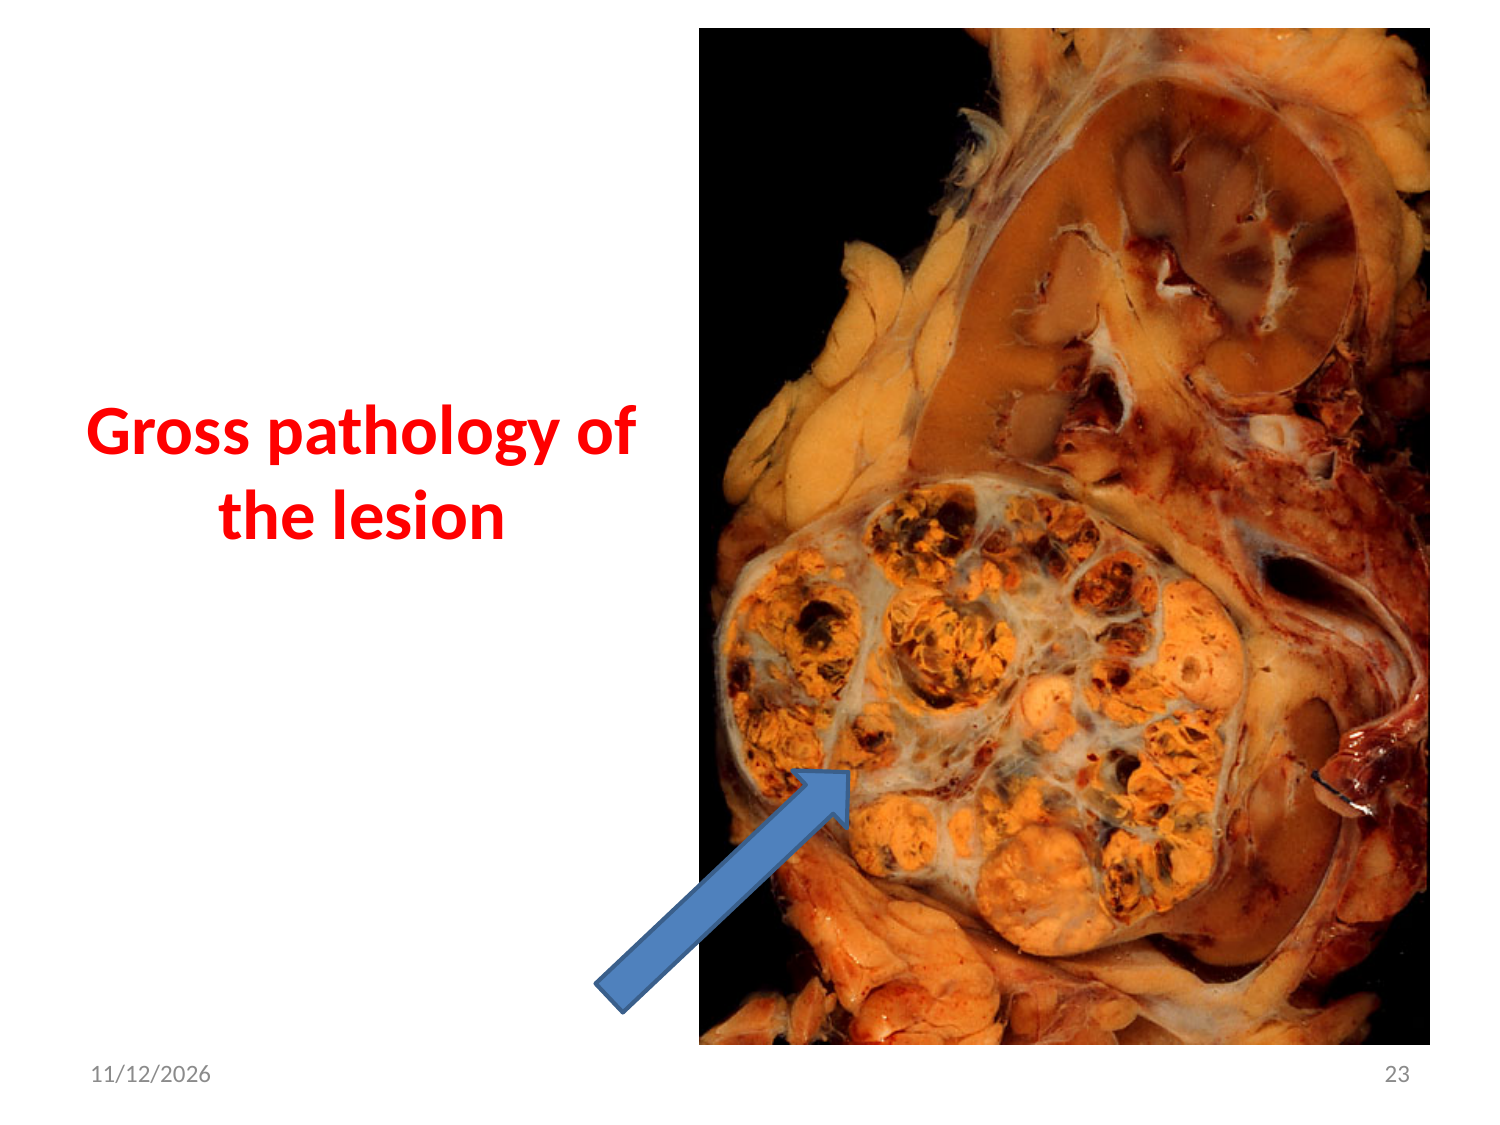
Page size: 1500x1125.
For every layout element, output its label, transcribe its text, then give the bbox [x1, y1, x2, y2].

picture [699, 28, 1430, 1045]
slide_number 23 [1074, 1052, 1425, 1103]
title Gross pathology of the lesion [50, 375, 675, 563]
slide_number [75, 1042, 425, 1103]
text_box [593, 887, 694, 1015]
